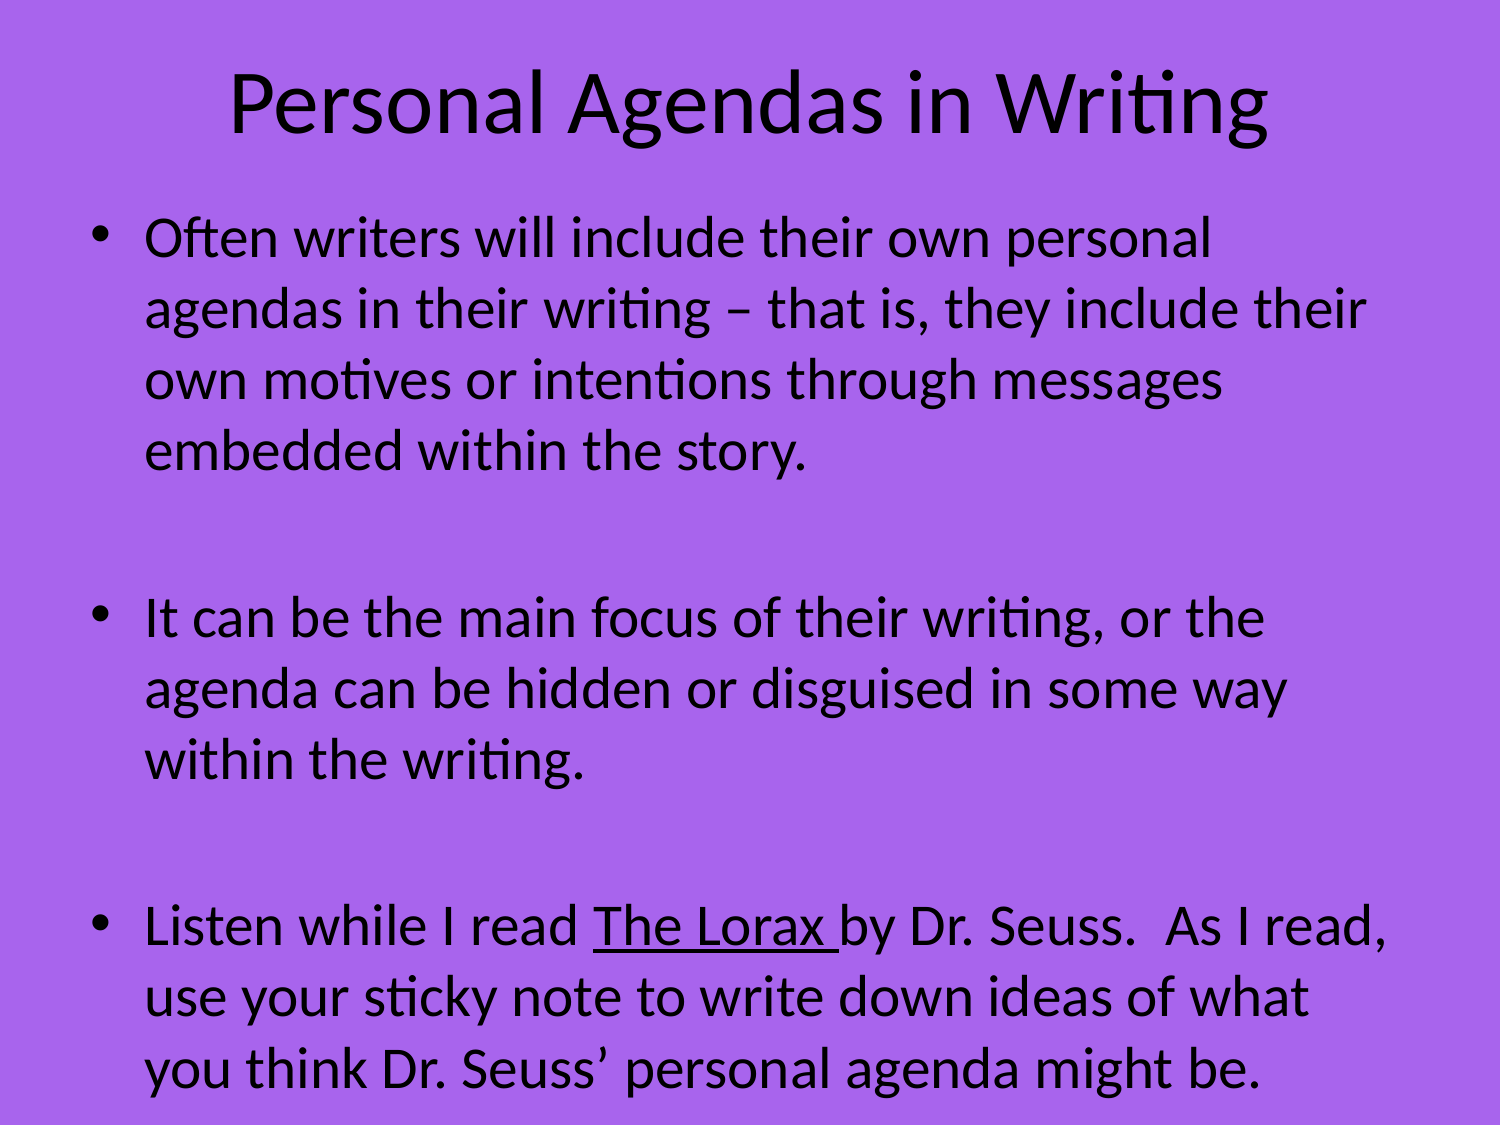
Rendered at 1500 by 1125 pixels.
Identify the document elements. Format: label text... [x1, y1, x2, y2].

list Often writers will include their own personal agendas in their writing – that is, they include their own motives or intentions through messages embedded within the story. It can be the main focus of their writing, or the agenda can be hidden or disguised in some way within the writing. Listen while I read The Lorax by Dr. Seuss. As I read, use your sticky note to write down ideas of what you think Dr. Seuss’ personal agenda might be. [75, 190, 1425, 1125]
title Personal Agendas in Writing [75, 2, 1425, 190]
